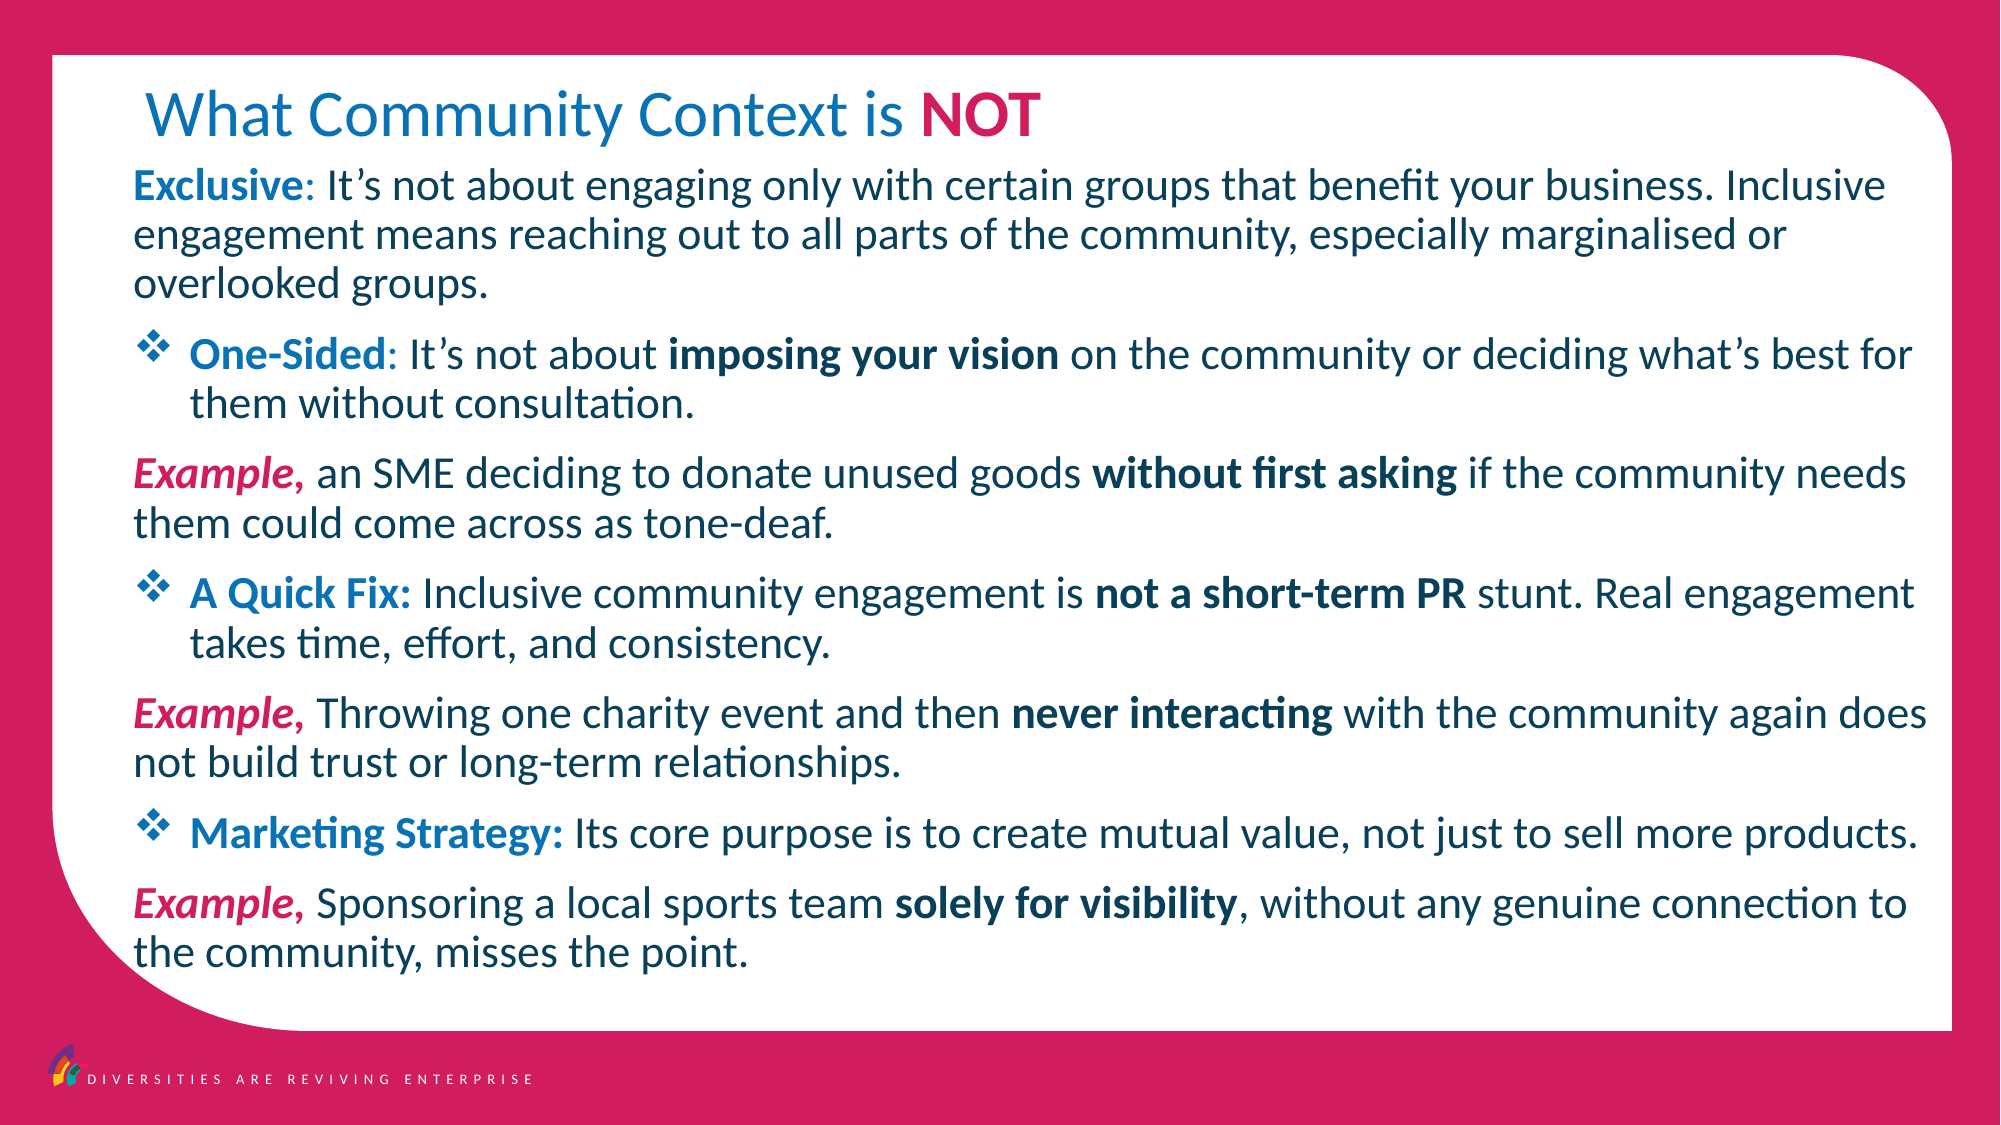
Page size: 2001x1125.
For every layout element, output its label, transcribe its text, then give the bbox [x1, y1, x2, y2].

list What Community Context is NOT [130, 62, 1869, 153]
list Exclusive: It’s not about engaging only with certain groups that benefit your business. Inclusive engagement means reaching out to all parts of the community, especially marginalised or overlooked groups. One-Sided: It’s not about imposing your vision on the community or deciding what’s best for them without consultation. Example, an SME deciding to donate unused goods without first asking if the community needs them could come across as tone-deaf. A Quick Fix: Inclusive community engagement is not a short-term PR stunt. Real engagement takes time, effort, and consistency. Example, Throwing one charity event and then never interacting with the community again does not build trust or long-term relationships. Marketing Strategy: Its core purpose is to create mutual value, not just to sell more products. Example, Sponsoring a local sports team solely for visibility, without any genuine connection to the community, misses the point. [118, 153, 1944, 785]
